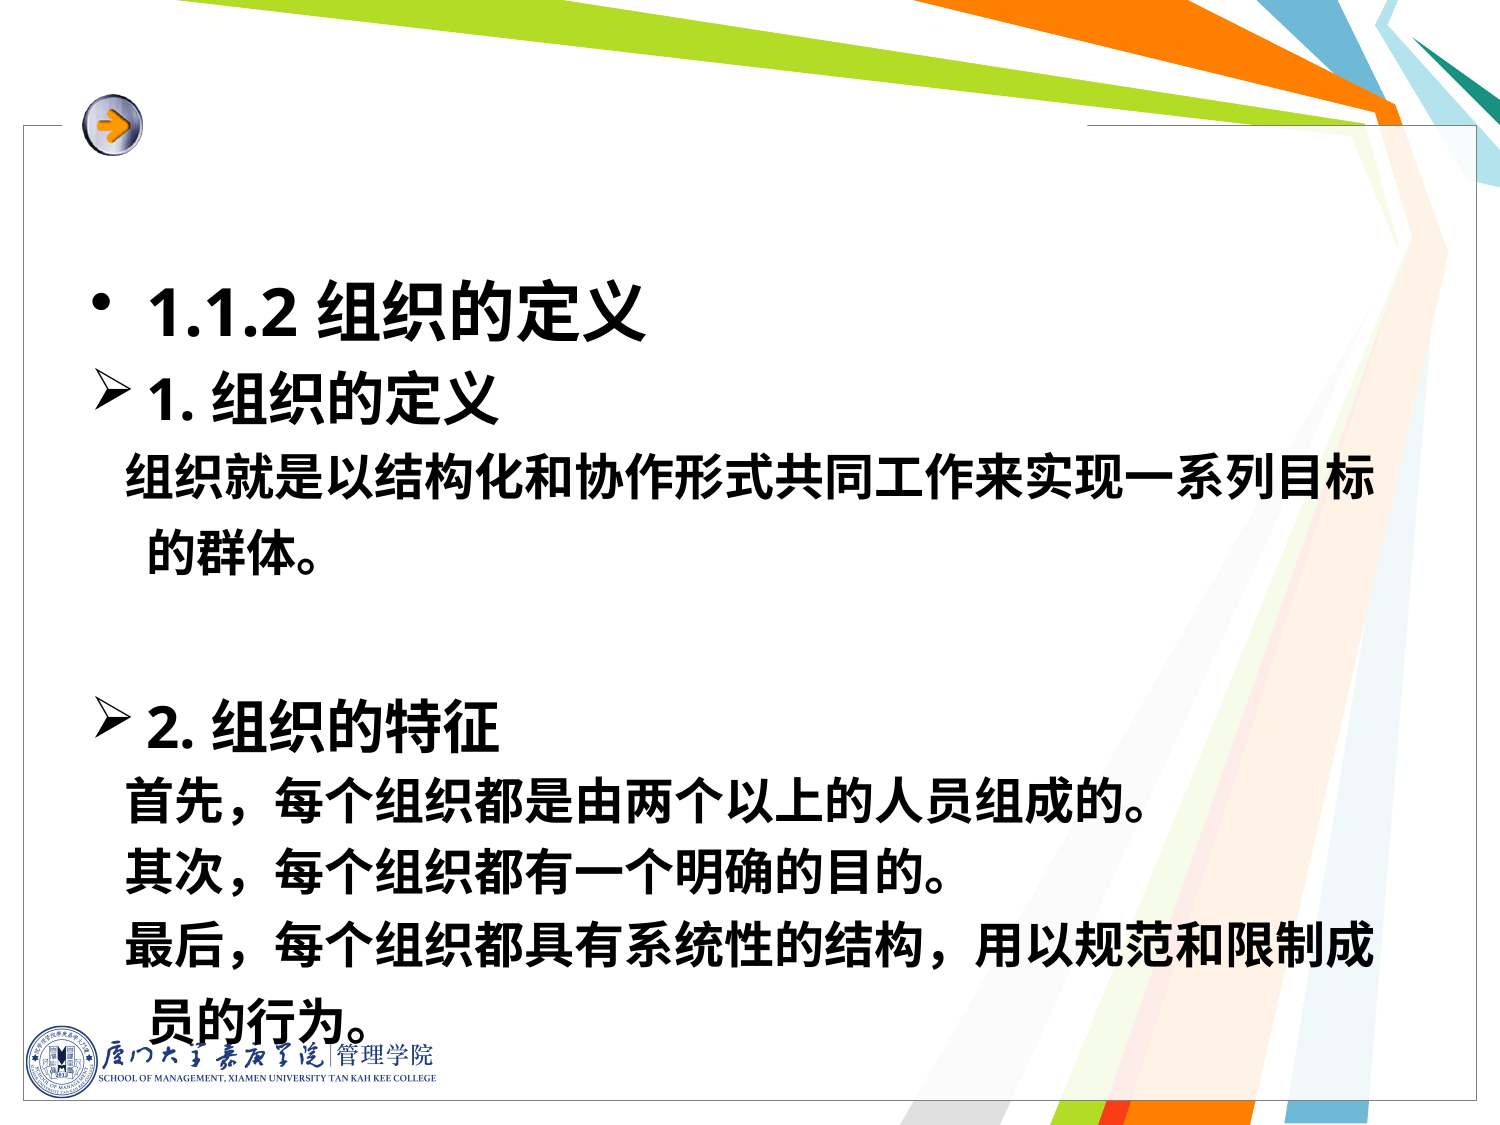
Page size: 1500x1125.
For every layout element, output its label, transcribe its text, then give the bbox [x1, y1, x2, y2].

list 1.1.2组织的定义 1.组织的定义 组织就是以结构化和协作形式共同工作来实现一系列目标的群体。 2.组织的特征 首先，每个组织都是由两个以上的人员组成的。 其次，每个组织都有一个明确的目的。 最后，每个组织都具有系统性的结构，用以规范和限制成员的行为。 [75, 262, 1425, 1005]
picture [24, 1024, 438, 1100]
picture [82, 94, 143, 156]
